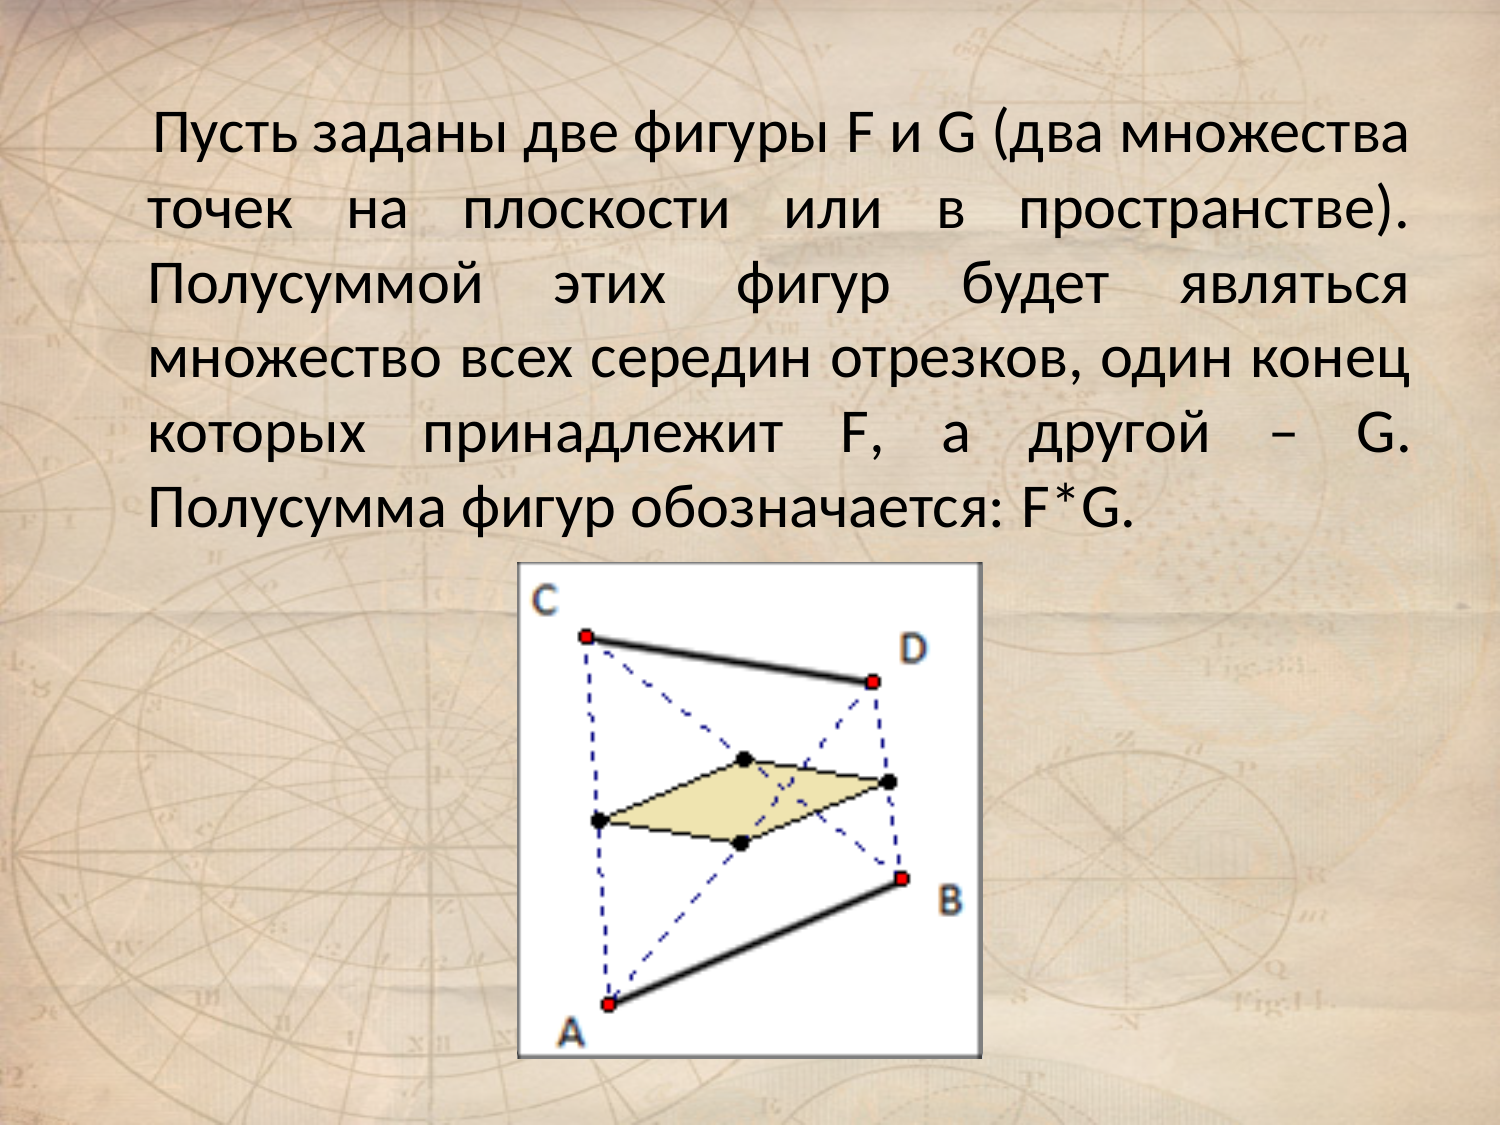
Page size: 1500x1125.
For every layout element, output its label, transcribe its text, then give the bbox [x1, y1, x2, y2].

picture [517, 562, 983, 1059]
list Пусть заданы две фигуры F и G (два множества точек на плоскости или в пространстве). Полусуммой этих фигур будет являться множество всех середин отрезков, один конец которых принадлежит F, а другой – G. Полусумма фигур обозначается: F*G. [76, 78, 1427, 821]
